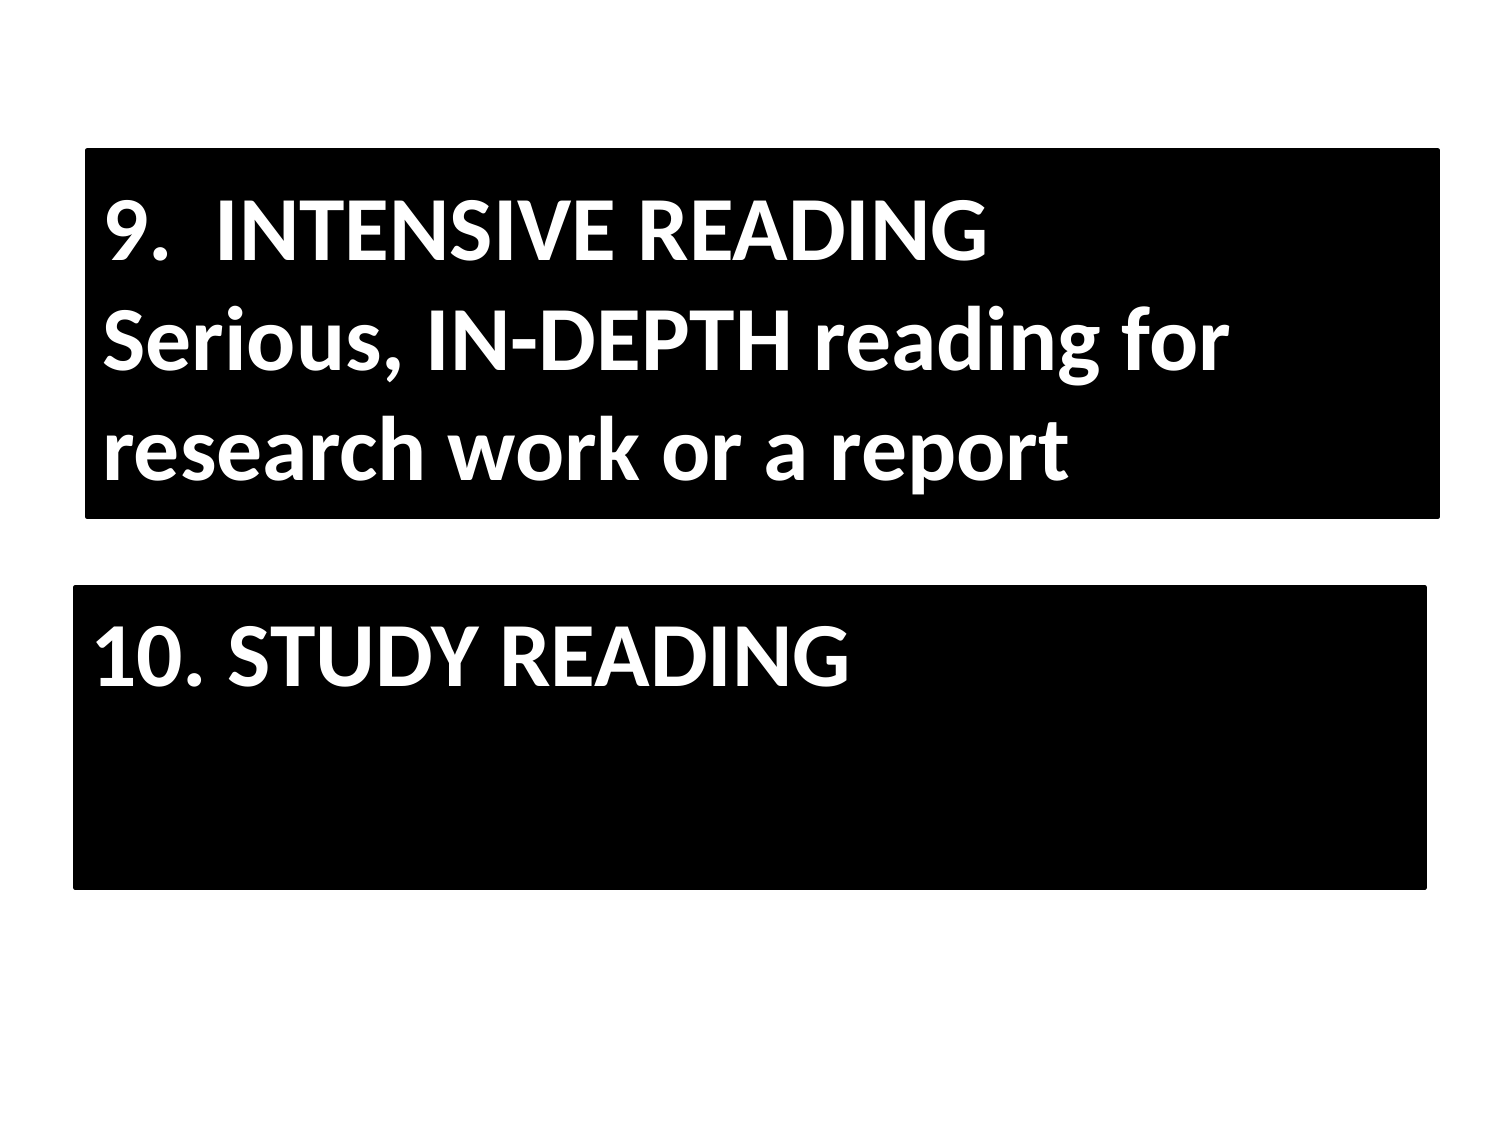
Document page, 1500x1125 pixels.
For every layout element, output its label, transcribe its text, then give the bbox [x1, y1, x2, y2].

title 9. INTENSIVE READING Serious, IN-DEPTH reading for research work or a report [85, 148, 1440, 519]
list 10. STUDY READING [73, 585, 1427, 890]
